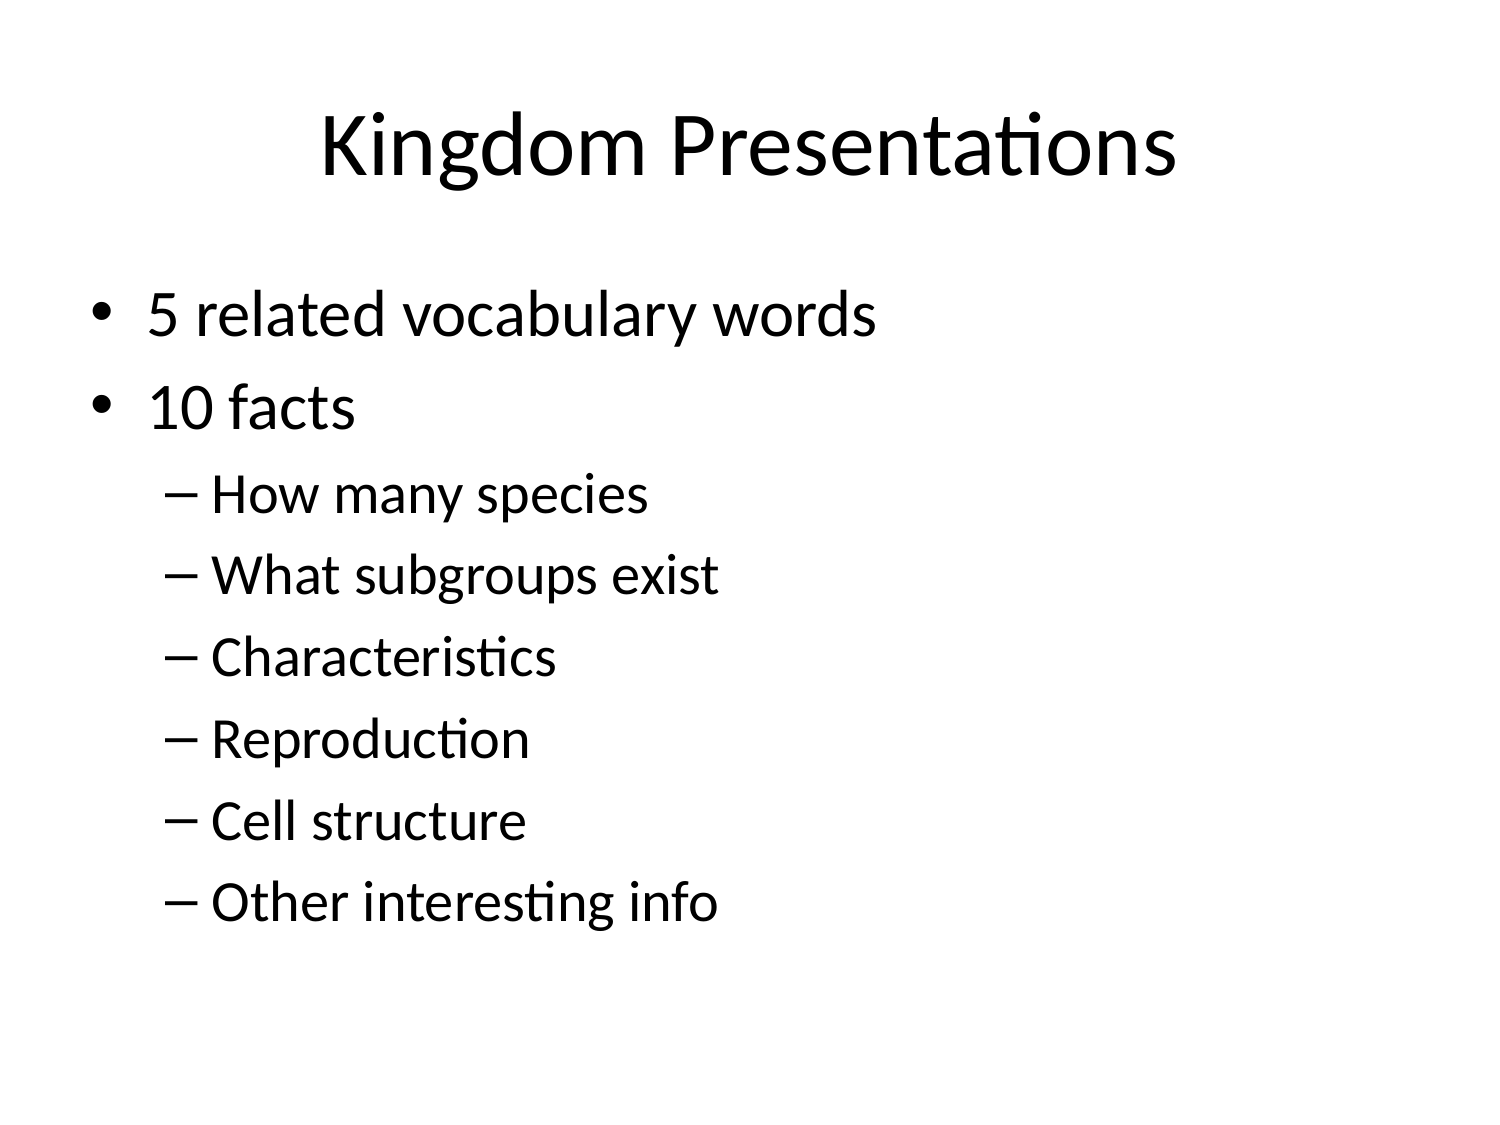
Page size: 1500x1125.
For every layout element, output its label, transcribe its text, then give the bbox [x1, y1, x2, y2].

title Kingdom Presentations [75, 45, 1425, 233]
list 5 related vocabulary words 10 facts How many species What subgroups exist Characteristics Reproduction Cell structure Other interesting info [75, 262, 1425, 1005]
